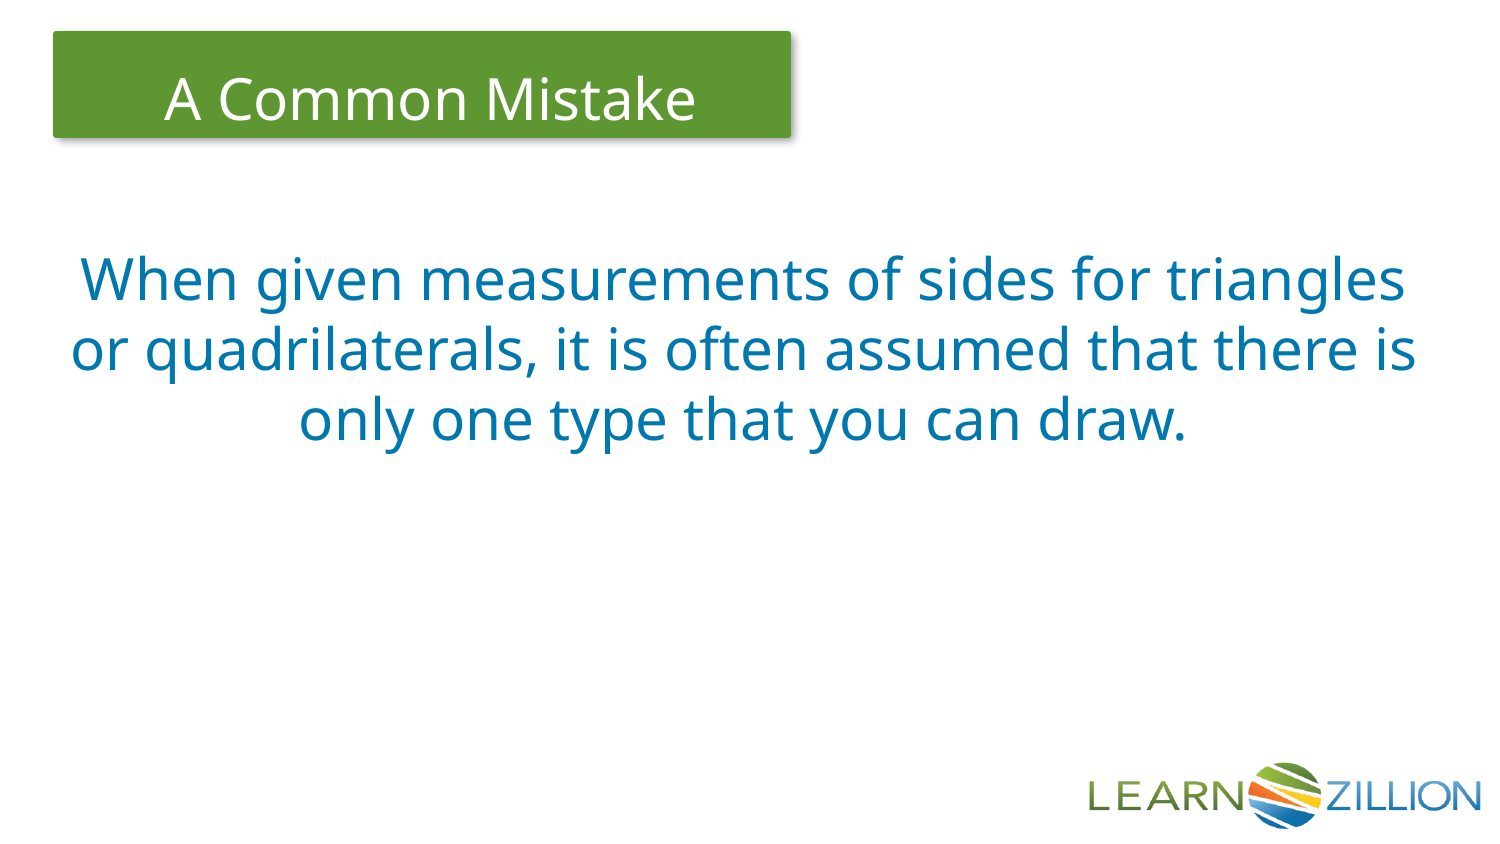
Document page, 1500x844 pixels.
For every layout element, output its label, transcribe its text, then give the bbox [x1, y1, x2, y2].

picture [1438, 759, 1482, 831]
text_box When given measurements of sides for triangles or quadrilaterals, it is often assumed that there is only one type that you can draw. [50, 234, 1438, 844]
